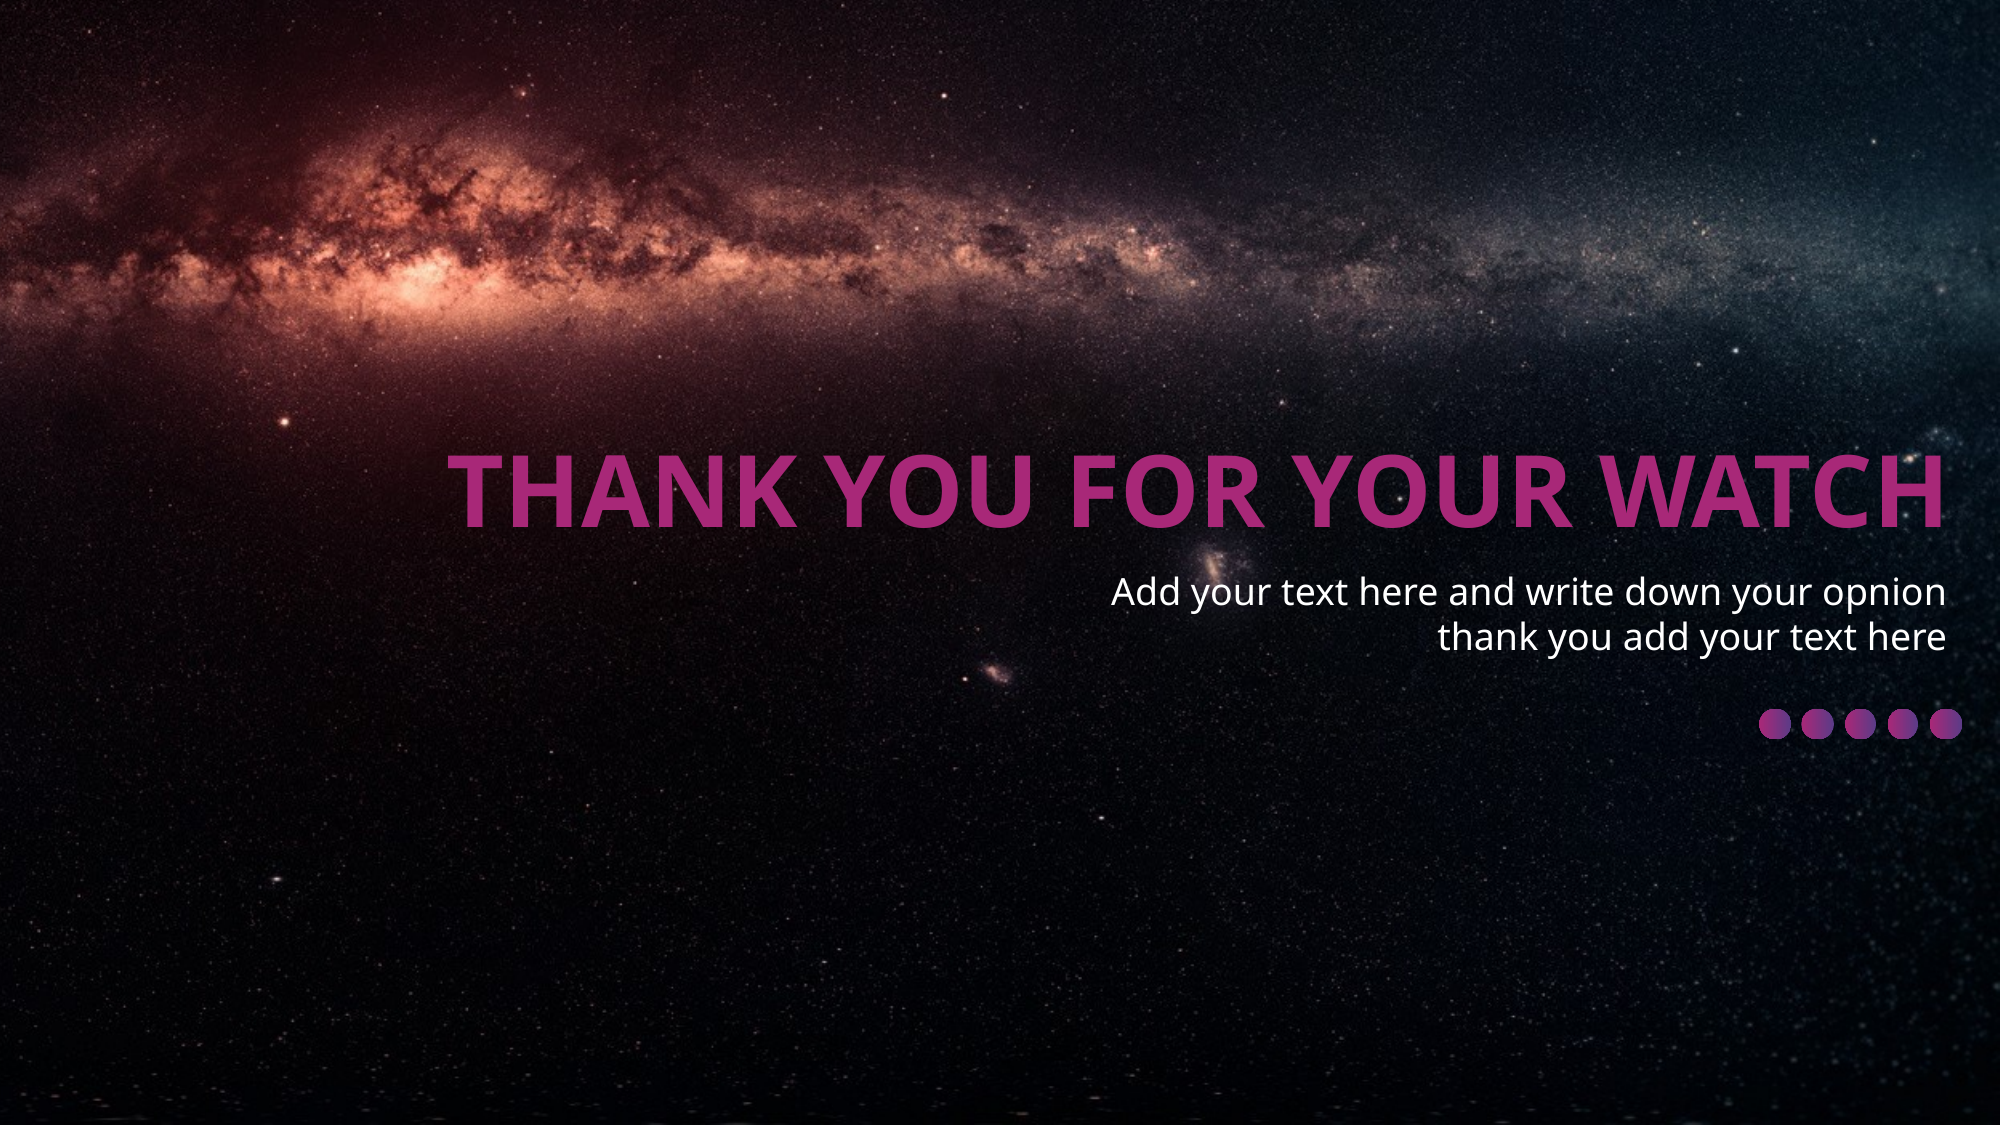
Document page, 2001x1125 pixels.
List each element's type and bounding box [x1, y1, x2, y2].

text_box [1759, 708, 1963, 740]
picture [0, 0, 2000, 1125]
